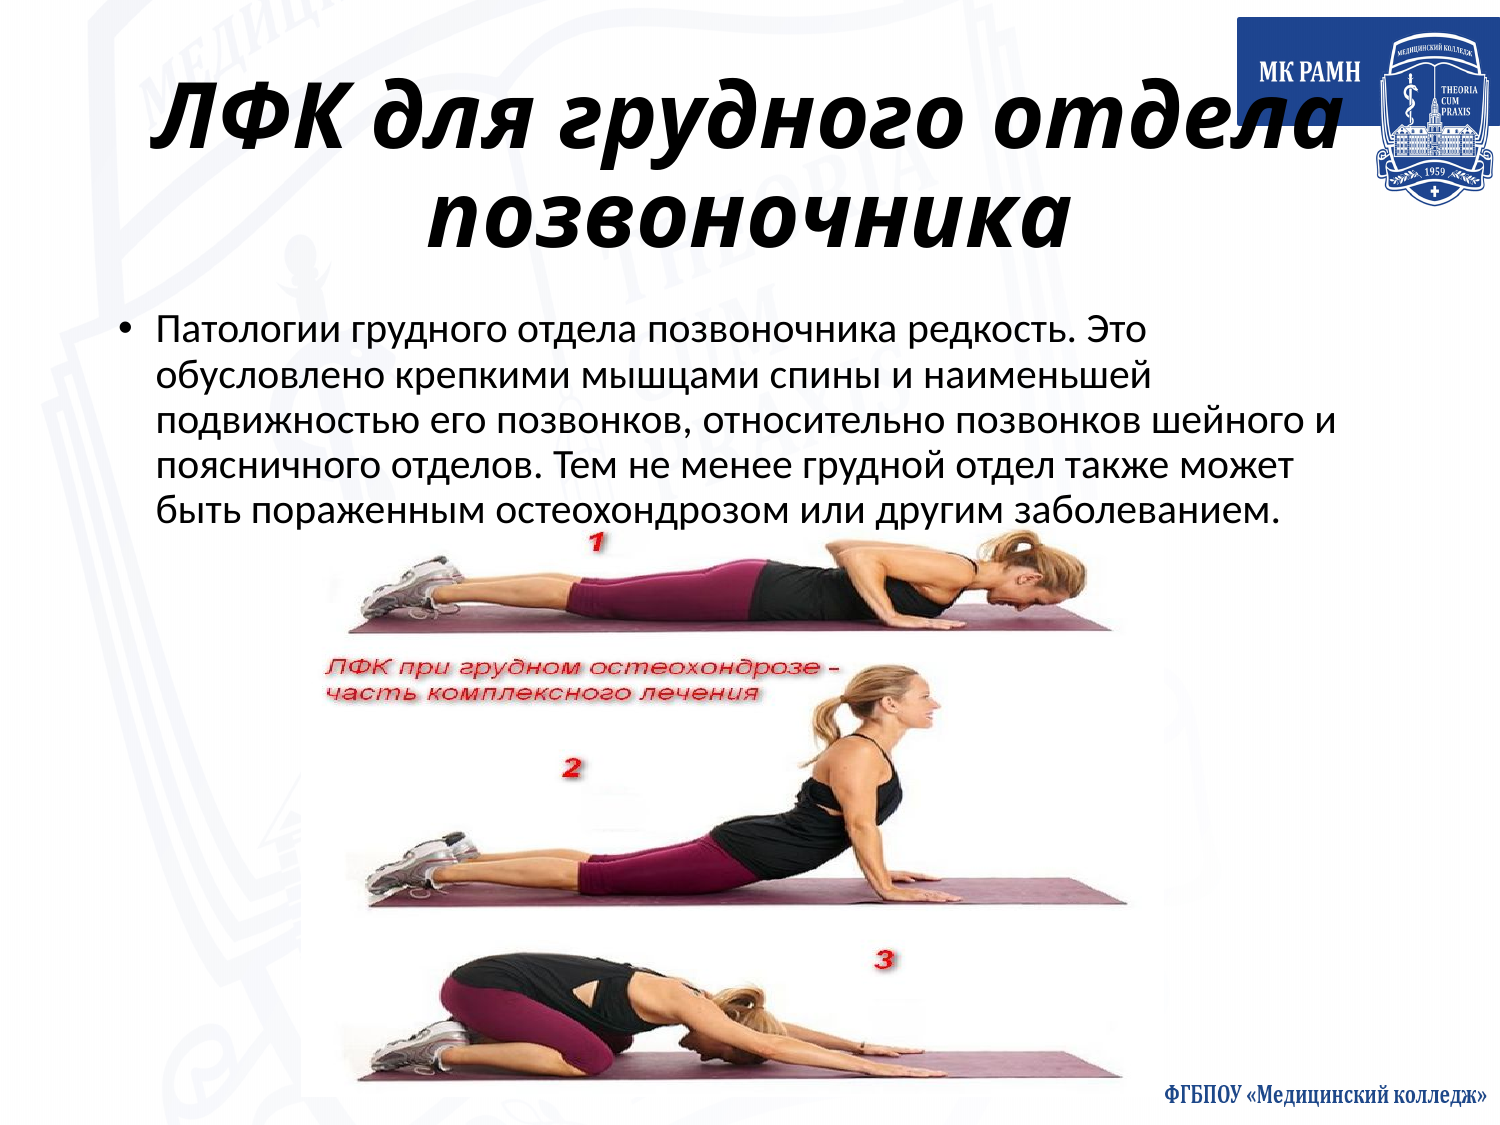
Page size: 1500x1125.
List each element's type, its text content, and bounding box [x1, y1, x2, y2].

title ЛФК для грудного отдела позвоночника [103, 59, 1397, 278]
picture [0, 0, 1500, 1125]
list Патологии грудного отдела позвоночника редкость. Это обусловлено крепкими мышцами спины и наименьшей подвижностью его позвонков, относительно позвонков шейного и поясничного отделов. Тем не менее грудной отдел также может быть пораженным остеохондрозом или другим заболеванием. [103, 299, 1397, 1014]
